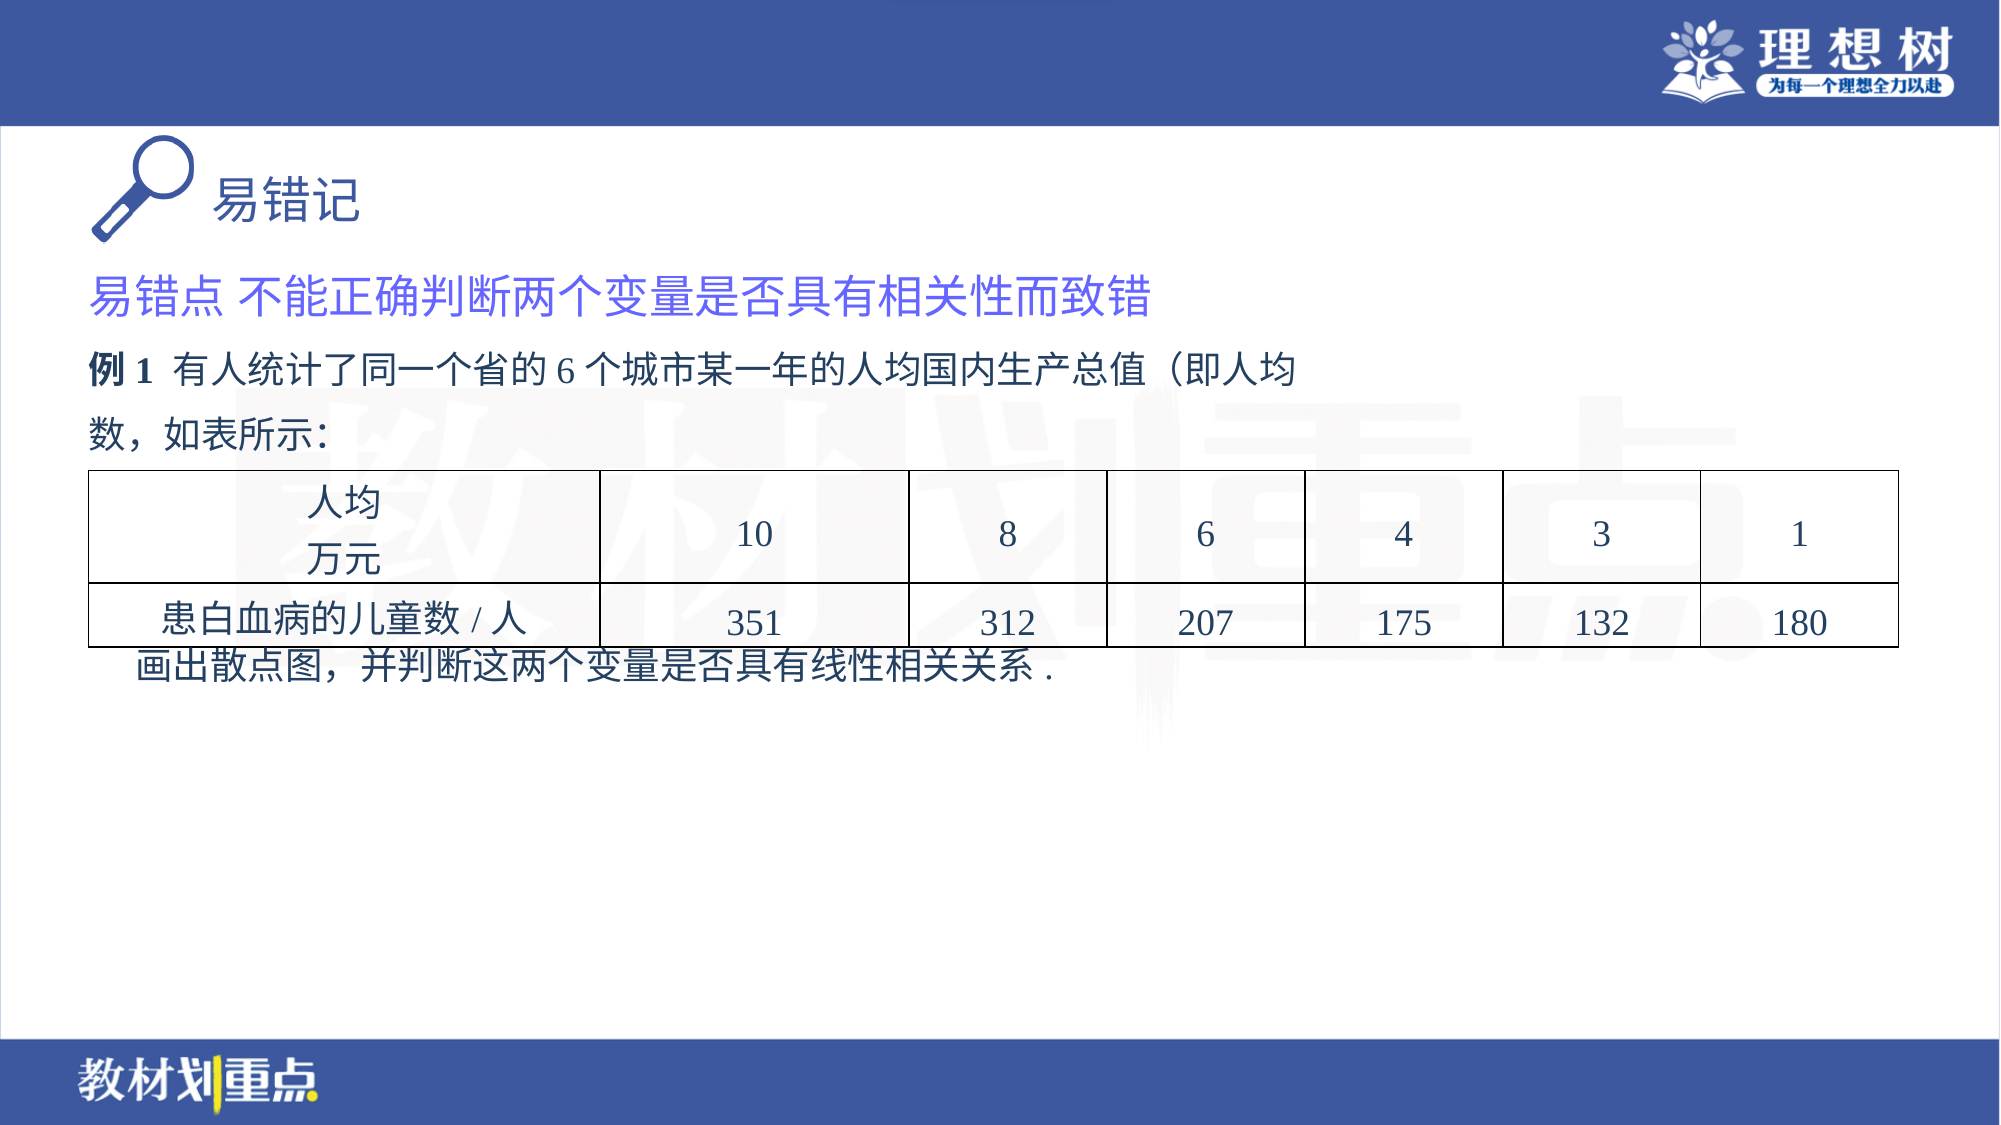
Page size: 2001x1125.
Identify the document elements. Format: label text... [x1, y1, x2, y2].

text_box 易错点 不能正确判断两个变量是否具有相关性而致错 [88, 241, 1911, 381]
text_box 易错记 [211, 155, 507, 241]
picture [0, 0, 2000, 1125]
text_box 画出散点图，并判断这两个变量是否具有线性相关关系. [88, 620, 1911, 680]
